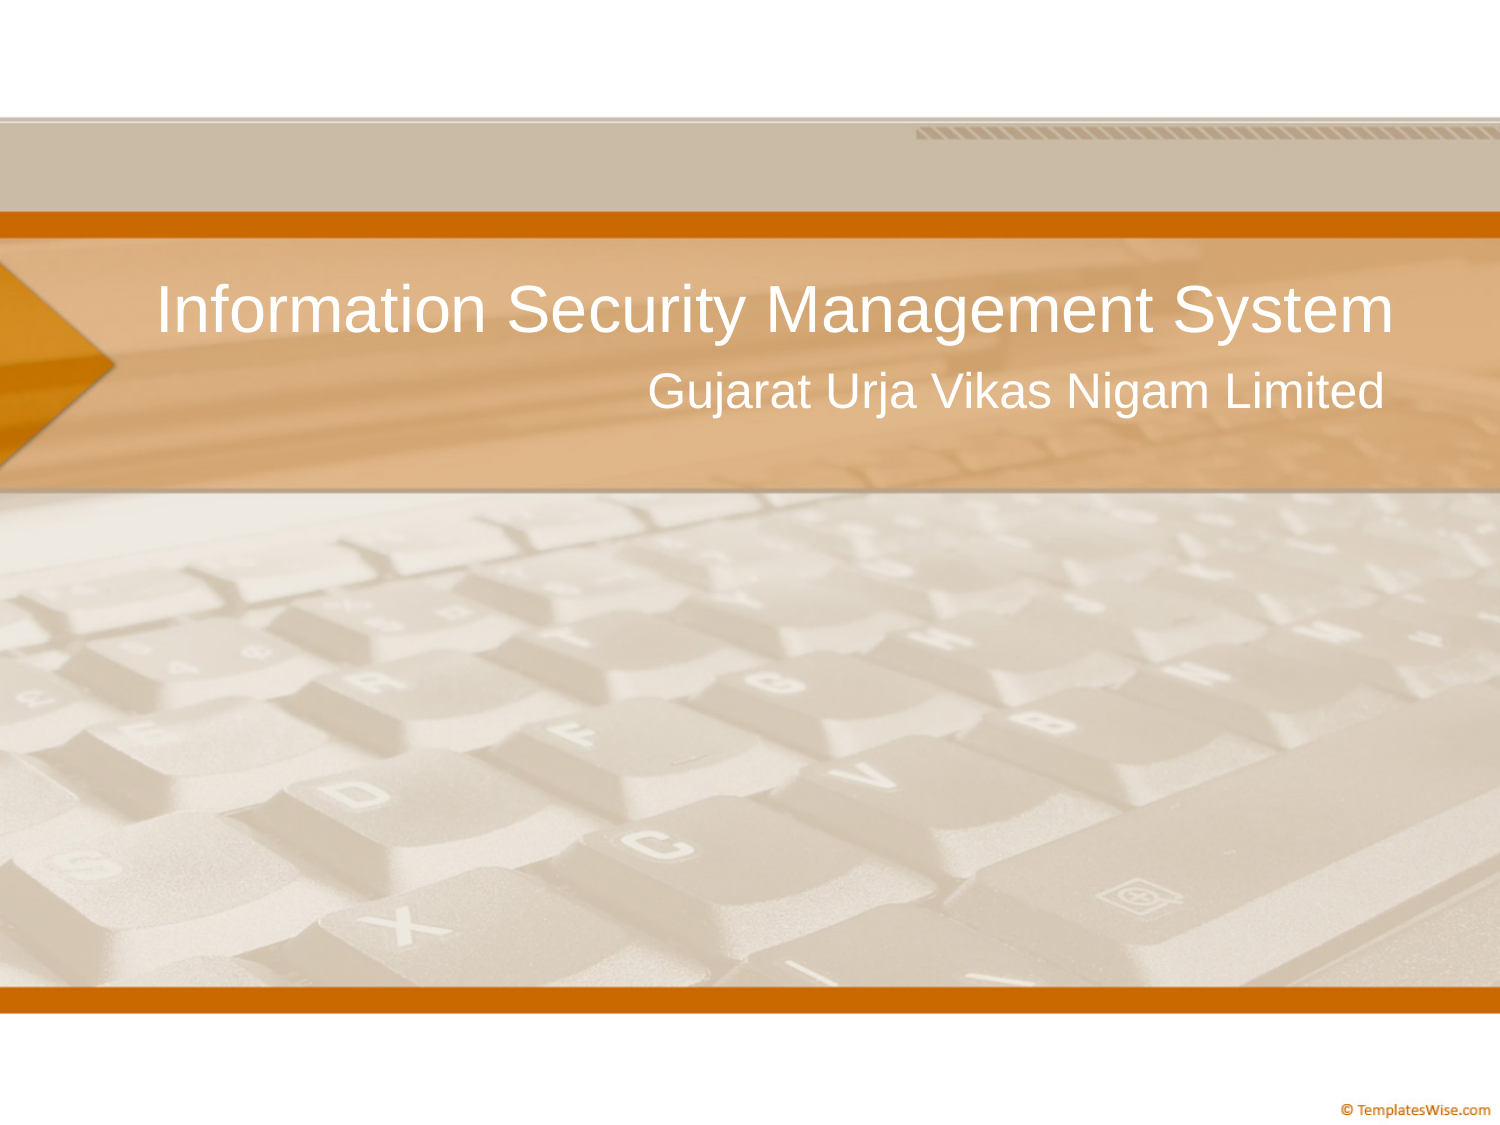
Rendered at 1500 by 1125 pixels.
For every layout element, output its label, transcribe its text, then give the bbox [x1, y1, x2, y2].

text_box Gujarat Urja Vikas Nigam Limited [632, 351, 1436, 454]
text_box Information Security Management System [140, 248, 1454, 364]
picture [0, 0, 1500, 1125]
